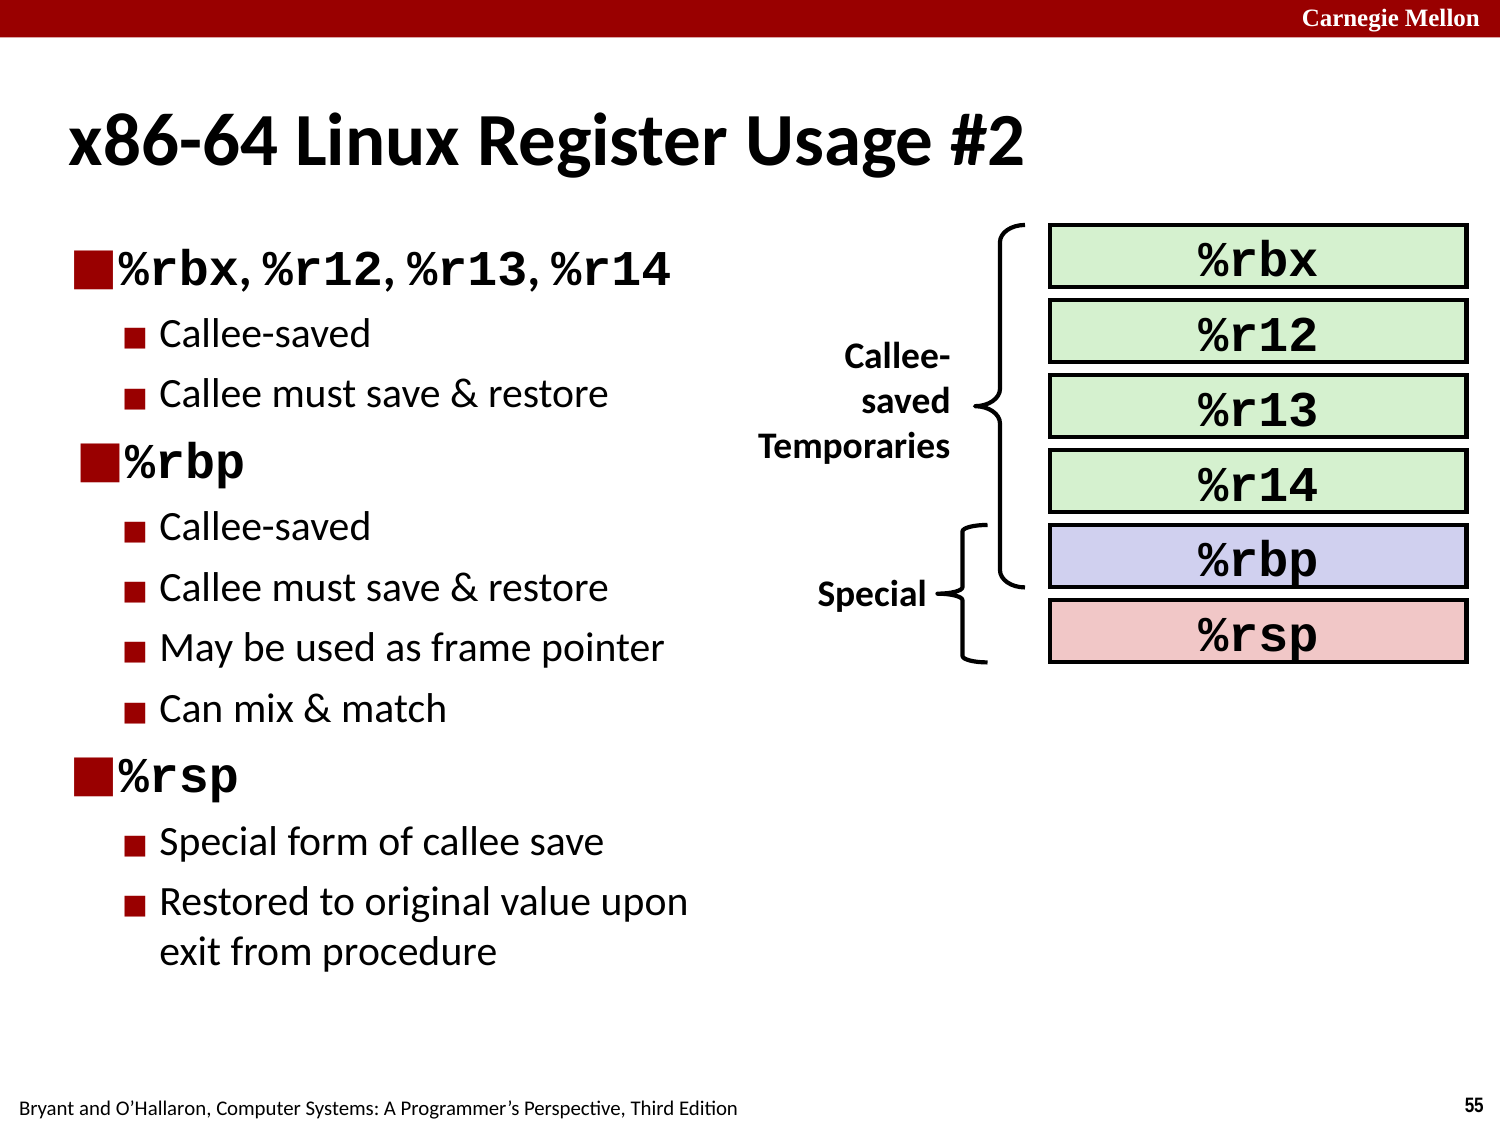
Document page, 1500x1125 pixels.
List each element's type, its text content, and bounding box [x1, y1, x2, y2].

text_box [937, 524, 988, 663]
text_box Special [809, 562, 934, 621]
text_box Callee-saved Temporaries [749, 324, 957, 430]
text_box %r14 [1049, 449, 1467, 513]
text_box %r12 [1049, 299, 1467, 363]
text_box %rbp [1049, 524, 1467, 588]
text_box [975, 224, 1026, 588]
text_box %r13 [1049, 374, 1467, 438]
text_box %rbx [1049, 224, 1467, 288]
list %rbx, %r12, %r13, %r14 Callee-saved Callee must save & restore %rbp Callee-saved Callee must save & restore May be used as frame pointer Can mix & match %rsp Special form of callee save Restored to original value upon exit from procedure [62, 229, 730, 950]
text_box %rsp [1049, 599, 1467, 663]
title x86-64 Linux Register Usage #2 [62, 41, 1050, 230]
